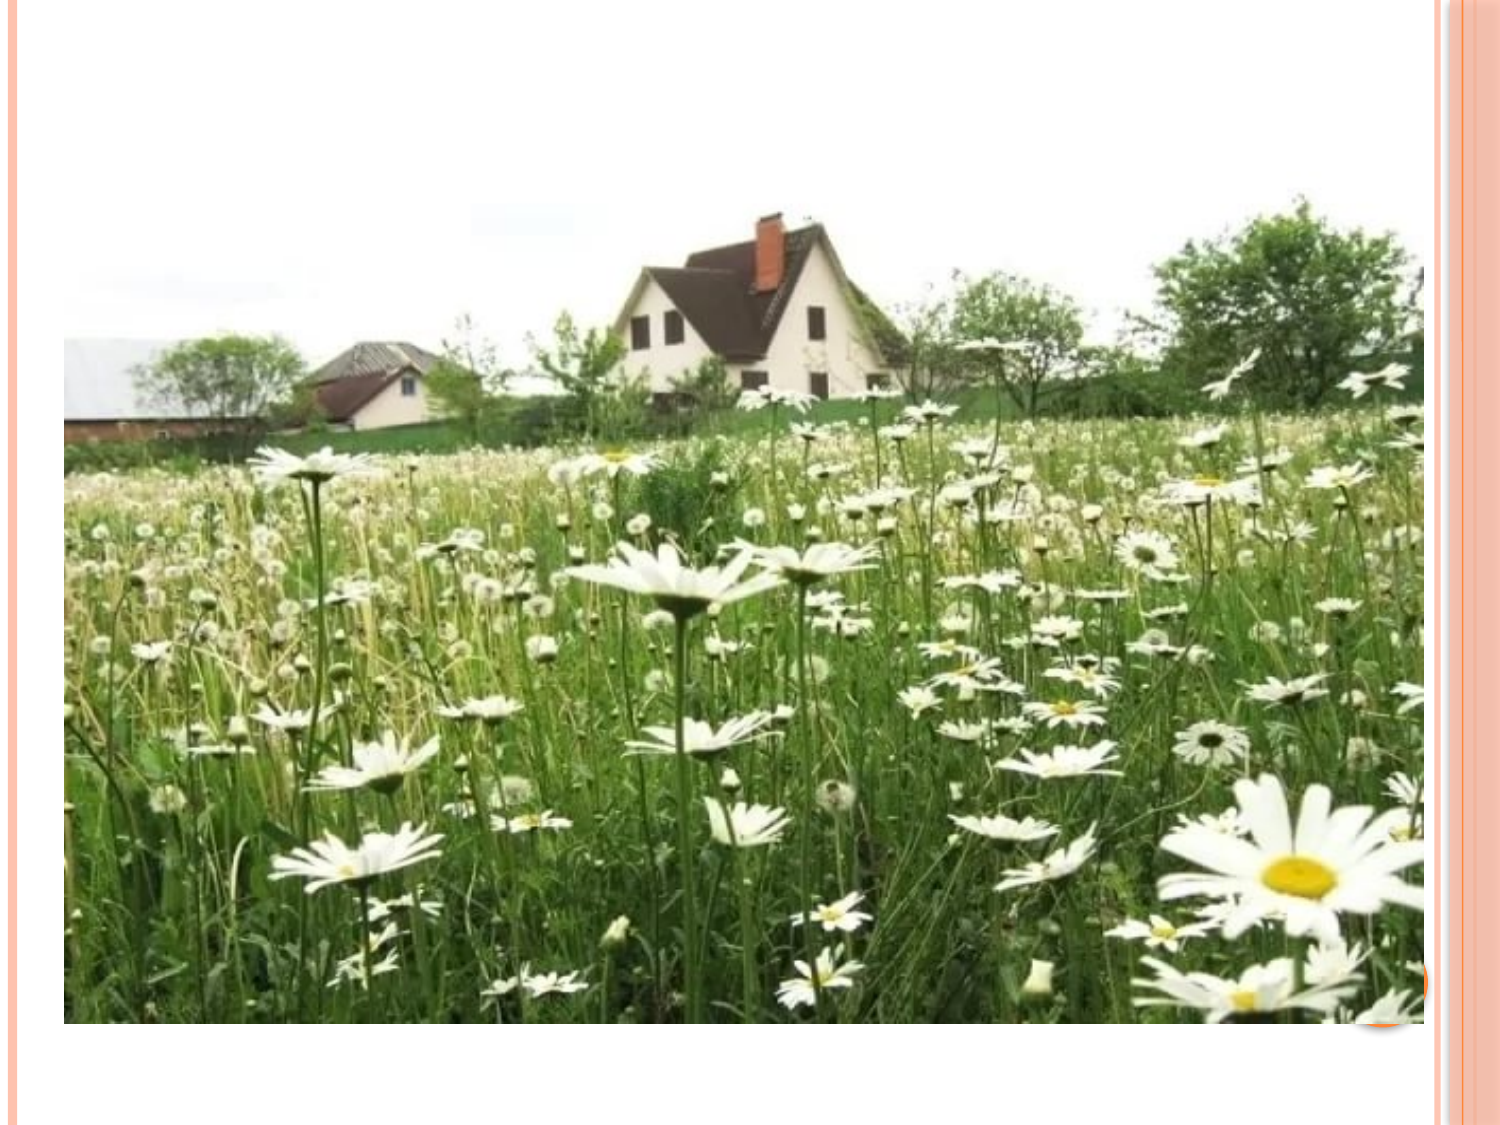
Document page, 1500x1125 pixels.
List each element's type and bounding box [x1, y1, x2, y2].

list [64, 77, 1424, 1025]
